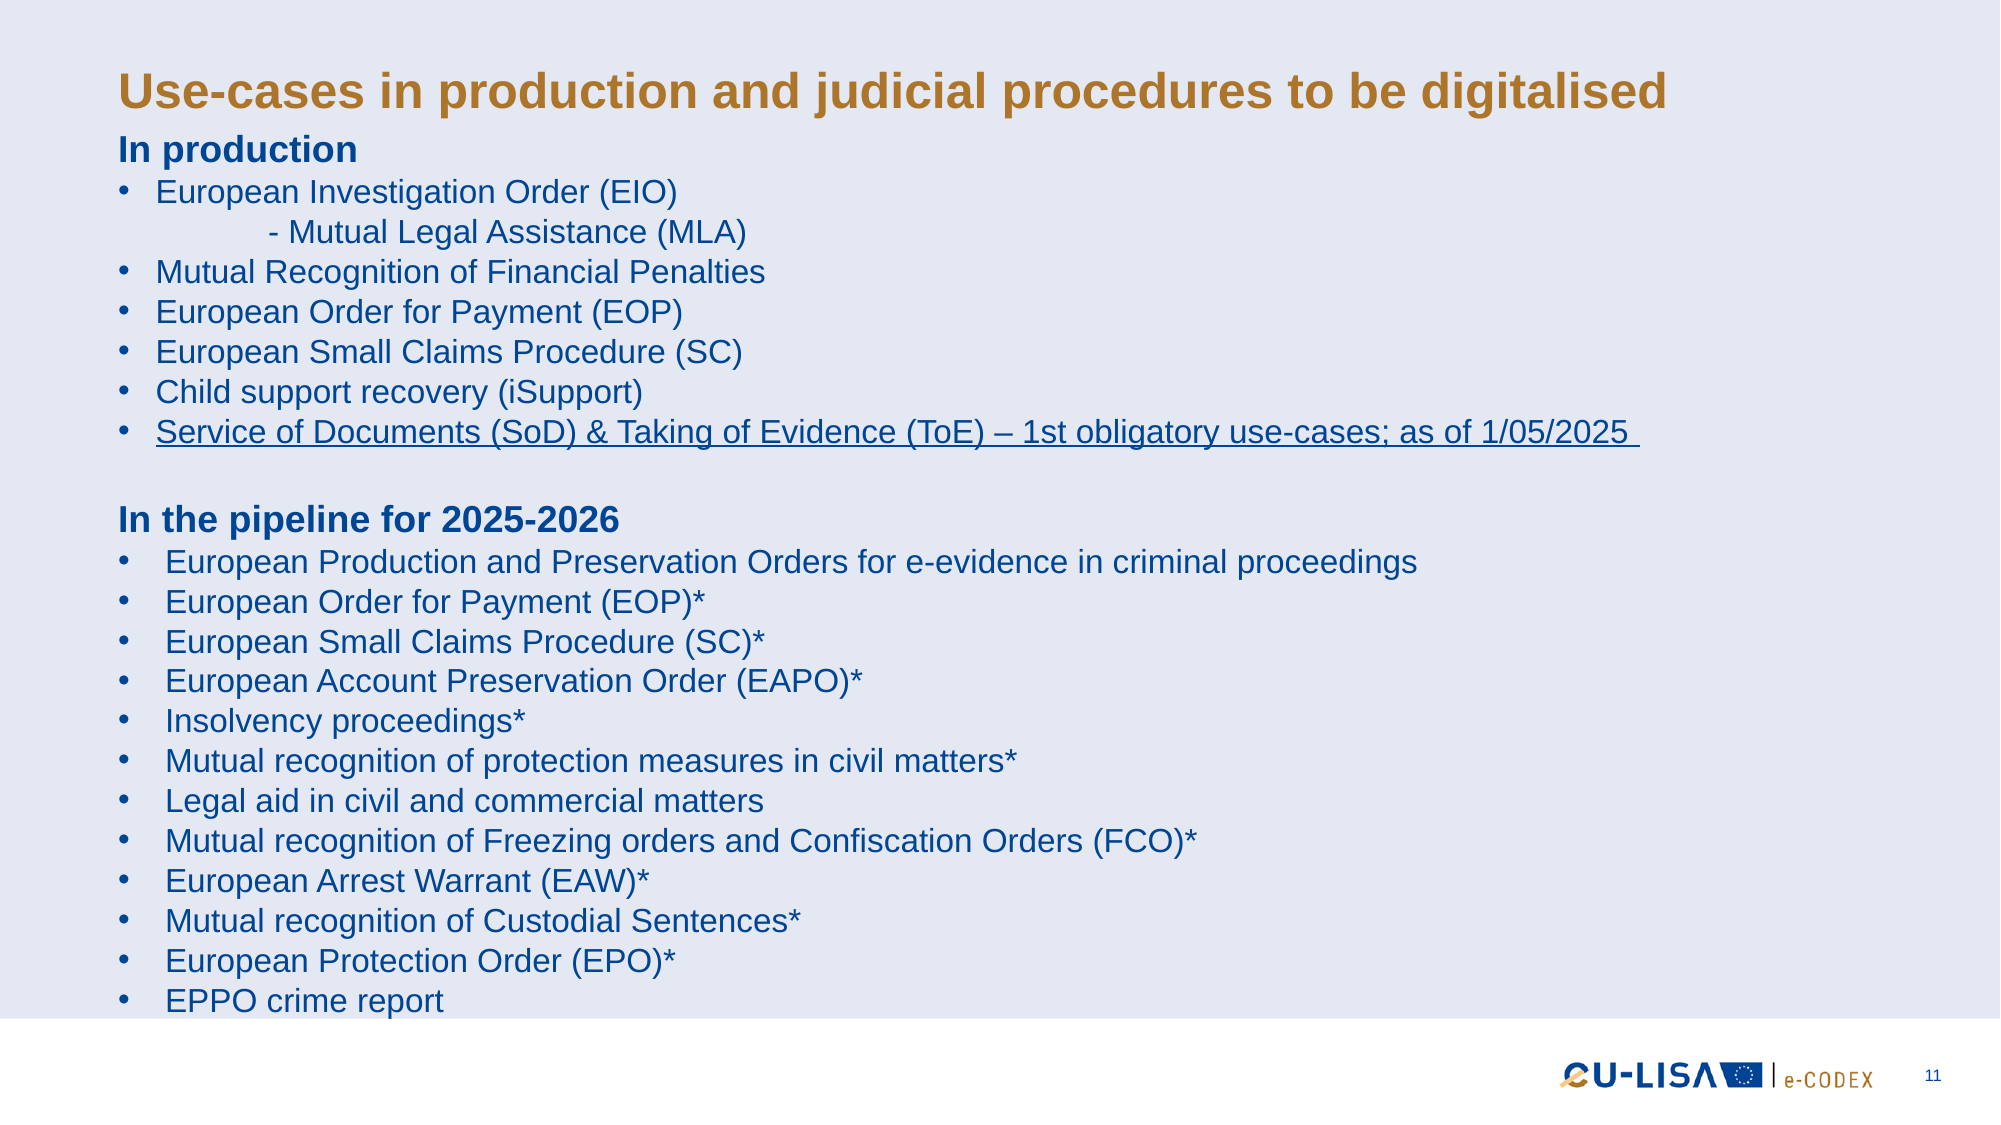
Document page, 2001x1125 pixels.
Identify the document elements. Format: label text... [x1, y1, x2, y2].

list In production European Investigation Order (EIO) - Mutual Legal Assistance (MLA) Mutual Recognition of Financial Penalties European Order for Payment (EOP) European Small Claims Procedure (SC) Child support recovery (iSupport) Service of Documents (SoD) & Taking of Evidence (ToE) – 1st obligatory use-cases; as of 1/05/2025 In the pipeline for 2025-2026 European Production and Preservation Orders for e-evidence in criminal proceedings European Order for Payment (EOP)* European Small Claims Procedure (SC)* European Account Preservation Order (EAPO)* Insolvency proceedings* Mutual recognition of protection measures in civil matters* Legal aid in civil and commercial matters Mutual recognition of Freezing orders and Confiscation Orders (FCO)* European Arrest Warrant (EAW)* Mutual recognition of Custodial Sentences* European Protection Order (EPO)* EPPO crime report [118, 177, 1657, 1045]
picture [1529, 1037, 1902, 1113]
title Use-cases in production and judicial procedures to be digitalised [118, 55, 1839, 177]
slide_number 11 [1862, 1044, 1957, 1107]
